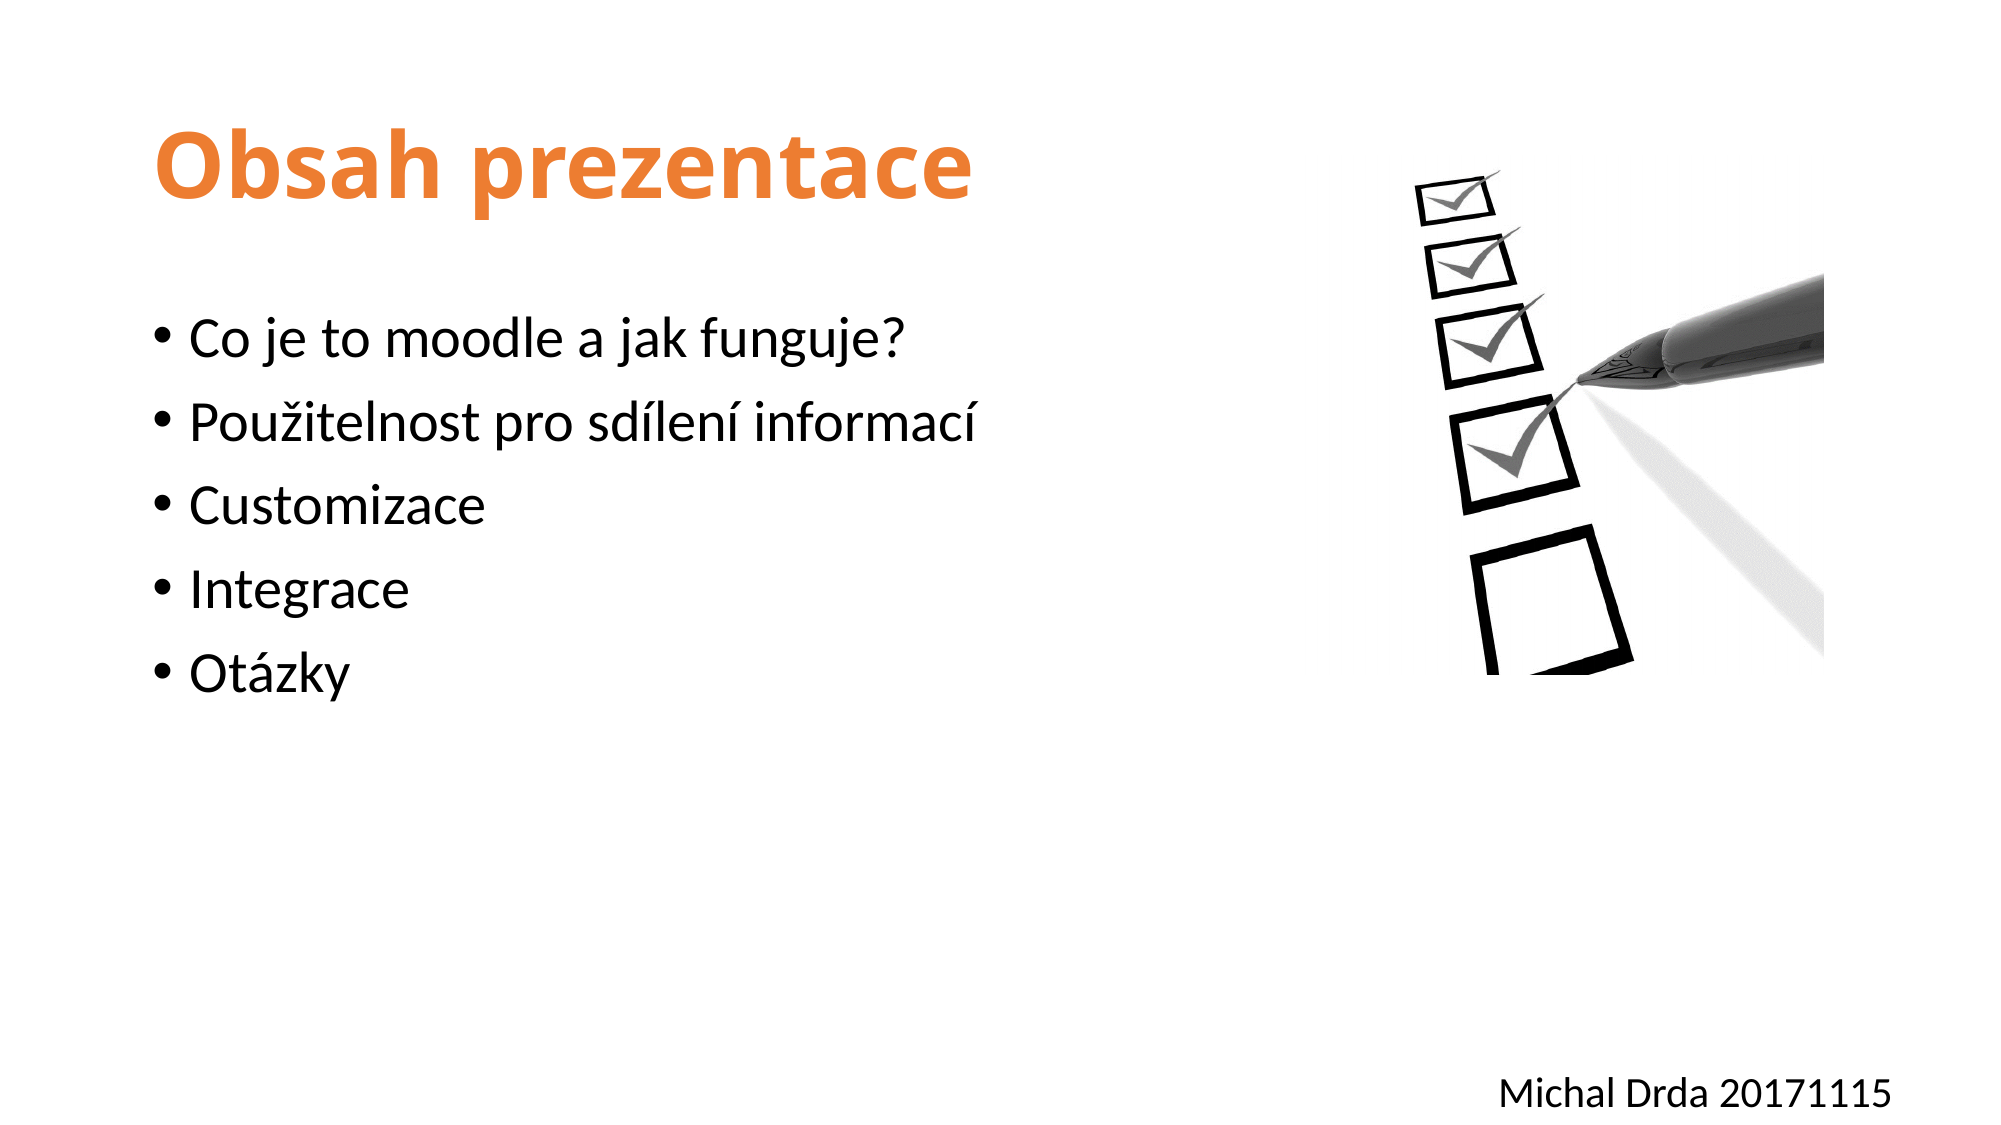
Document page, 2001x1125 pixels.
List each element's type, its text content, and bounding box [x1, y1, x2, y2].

picture [1293, 155, 1824, 675]
title Obsah prezentace [137, 59, 1863, 278]
list Co je to moodle a jak funguje? Použitelnost pro sdílení informací Customizace Integrace Otázky [137, 299, 1863, 1014]
text_box Michal Drda 20171115 [1483, 1062, 2000, 1125]
